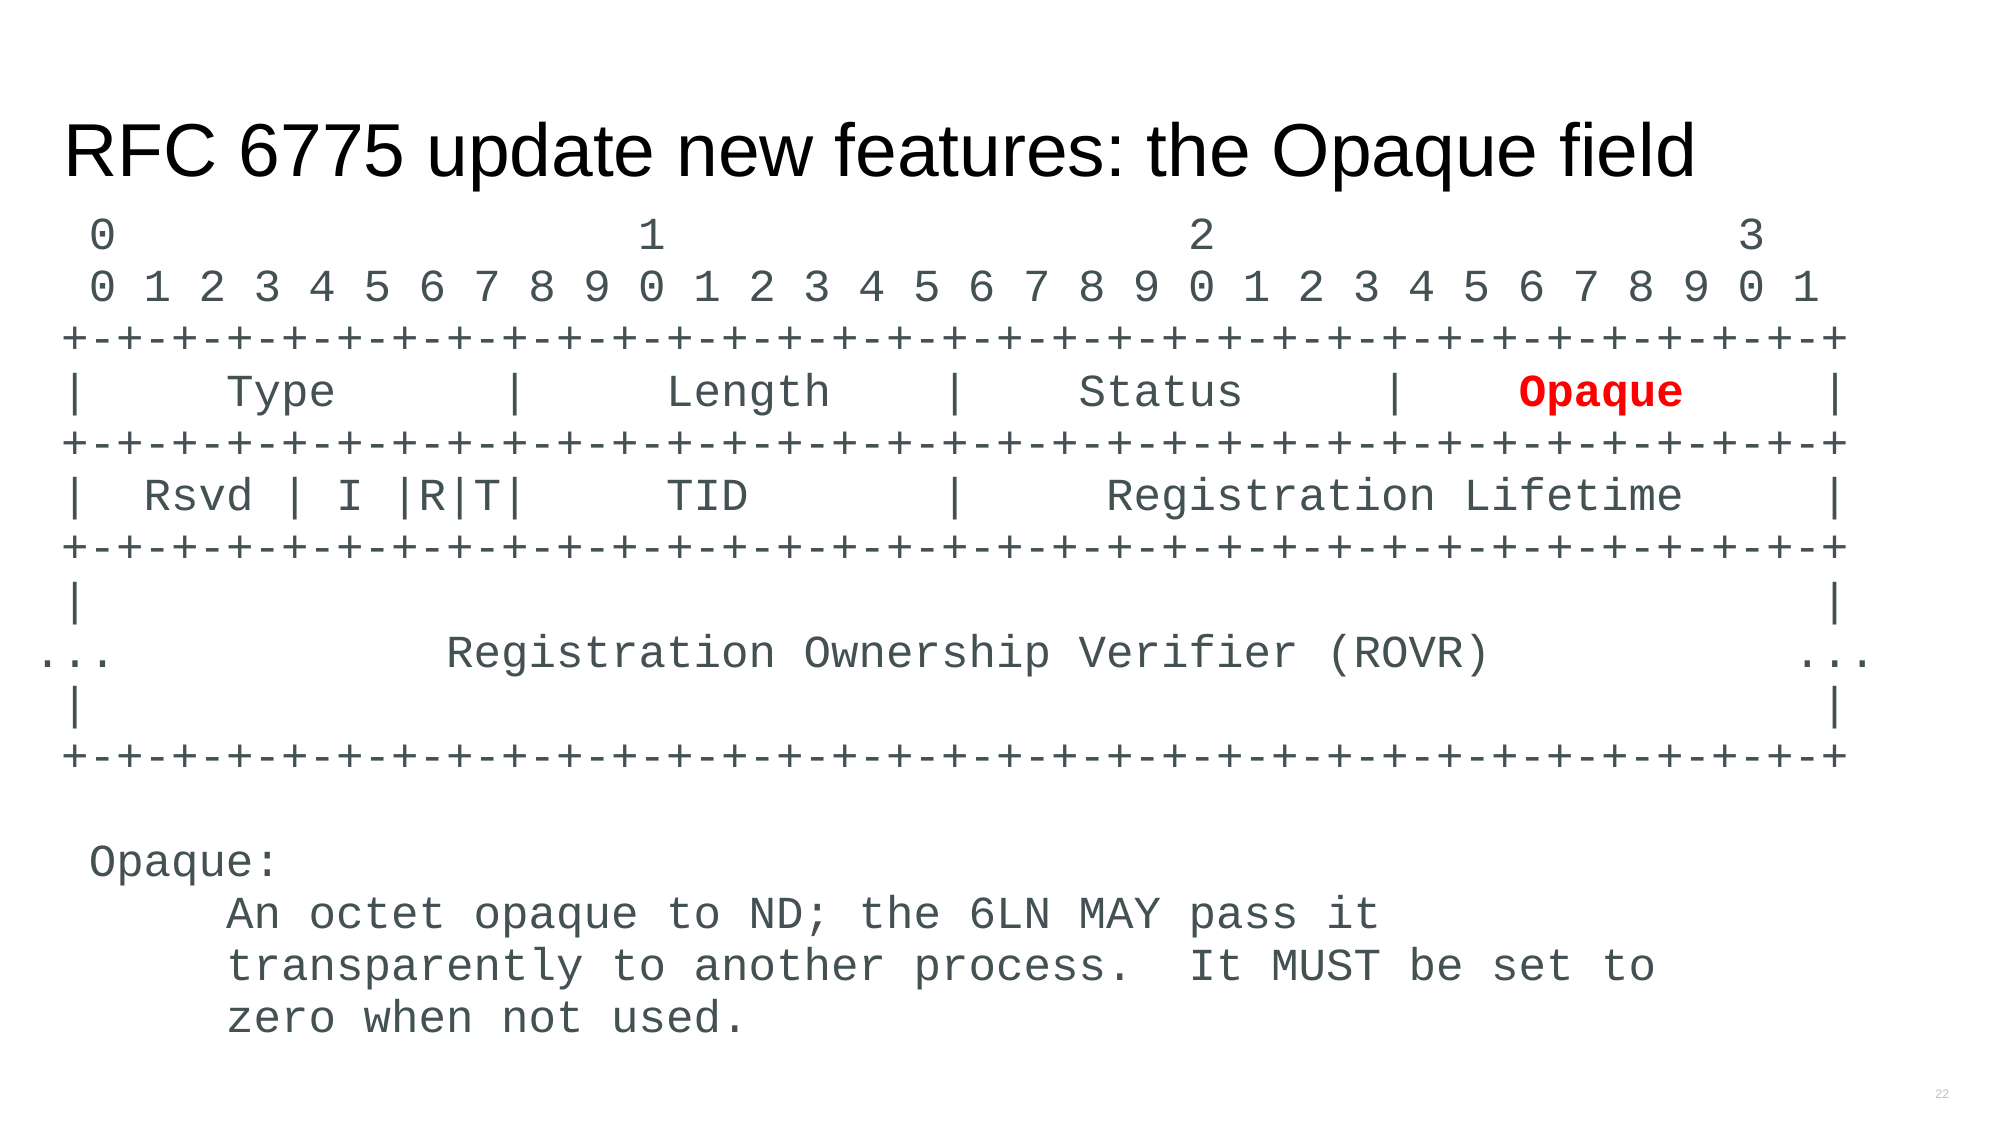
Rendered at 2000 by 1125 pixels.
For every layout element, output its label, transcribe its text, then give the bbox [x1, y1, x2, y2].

list 0 1 2 3 0 1 2 3 4 5 6 7 8 9 0 1 2 3 4 5 6 7 8 9 0 1 2 3 4 5 6 7 8 9 0 1 +-+-+-+-+-+-+-+-+-+-+-+-+-+-+-+-+-+-+-+-+-+-+-+-+-+-+-+-+-+-+-+-+ | Type | Length | Status | Opaque | +-+-+-+-+-+-+-+-+-+-+-+-+-+-+-+-+-+-+-+-+-+-+-+-+-+-+-+-+-+-+-+-+ | Rsvd | I |R|T| TID | Registration Lifetime | +-+-+-+-+-+-+-+-+-+-+-+-+-+-+-+-+-+-+-+-+-+-+-+-+-+-+-+-+-+-+-+-+ | | ... Registration Ownership Verifier (ROVR) ... | | +-+-+-+-+-+-+-+-+-+-+-+-+-+-+-+-+-+-+-+-+-+-+-+-+-+-+-+-+-+-+-+-+ Opaque: An octet opaque to ND; the 6LN MAY pass it transparently to another process. It MUST be set to zero when not used. [0, 200, 2000, 1056]
title RFC 6775 update new features: the Opaque field [50, 70, 1927, 200]
